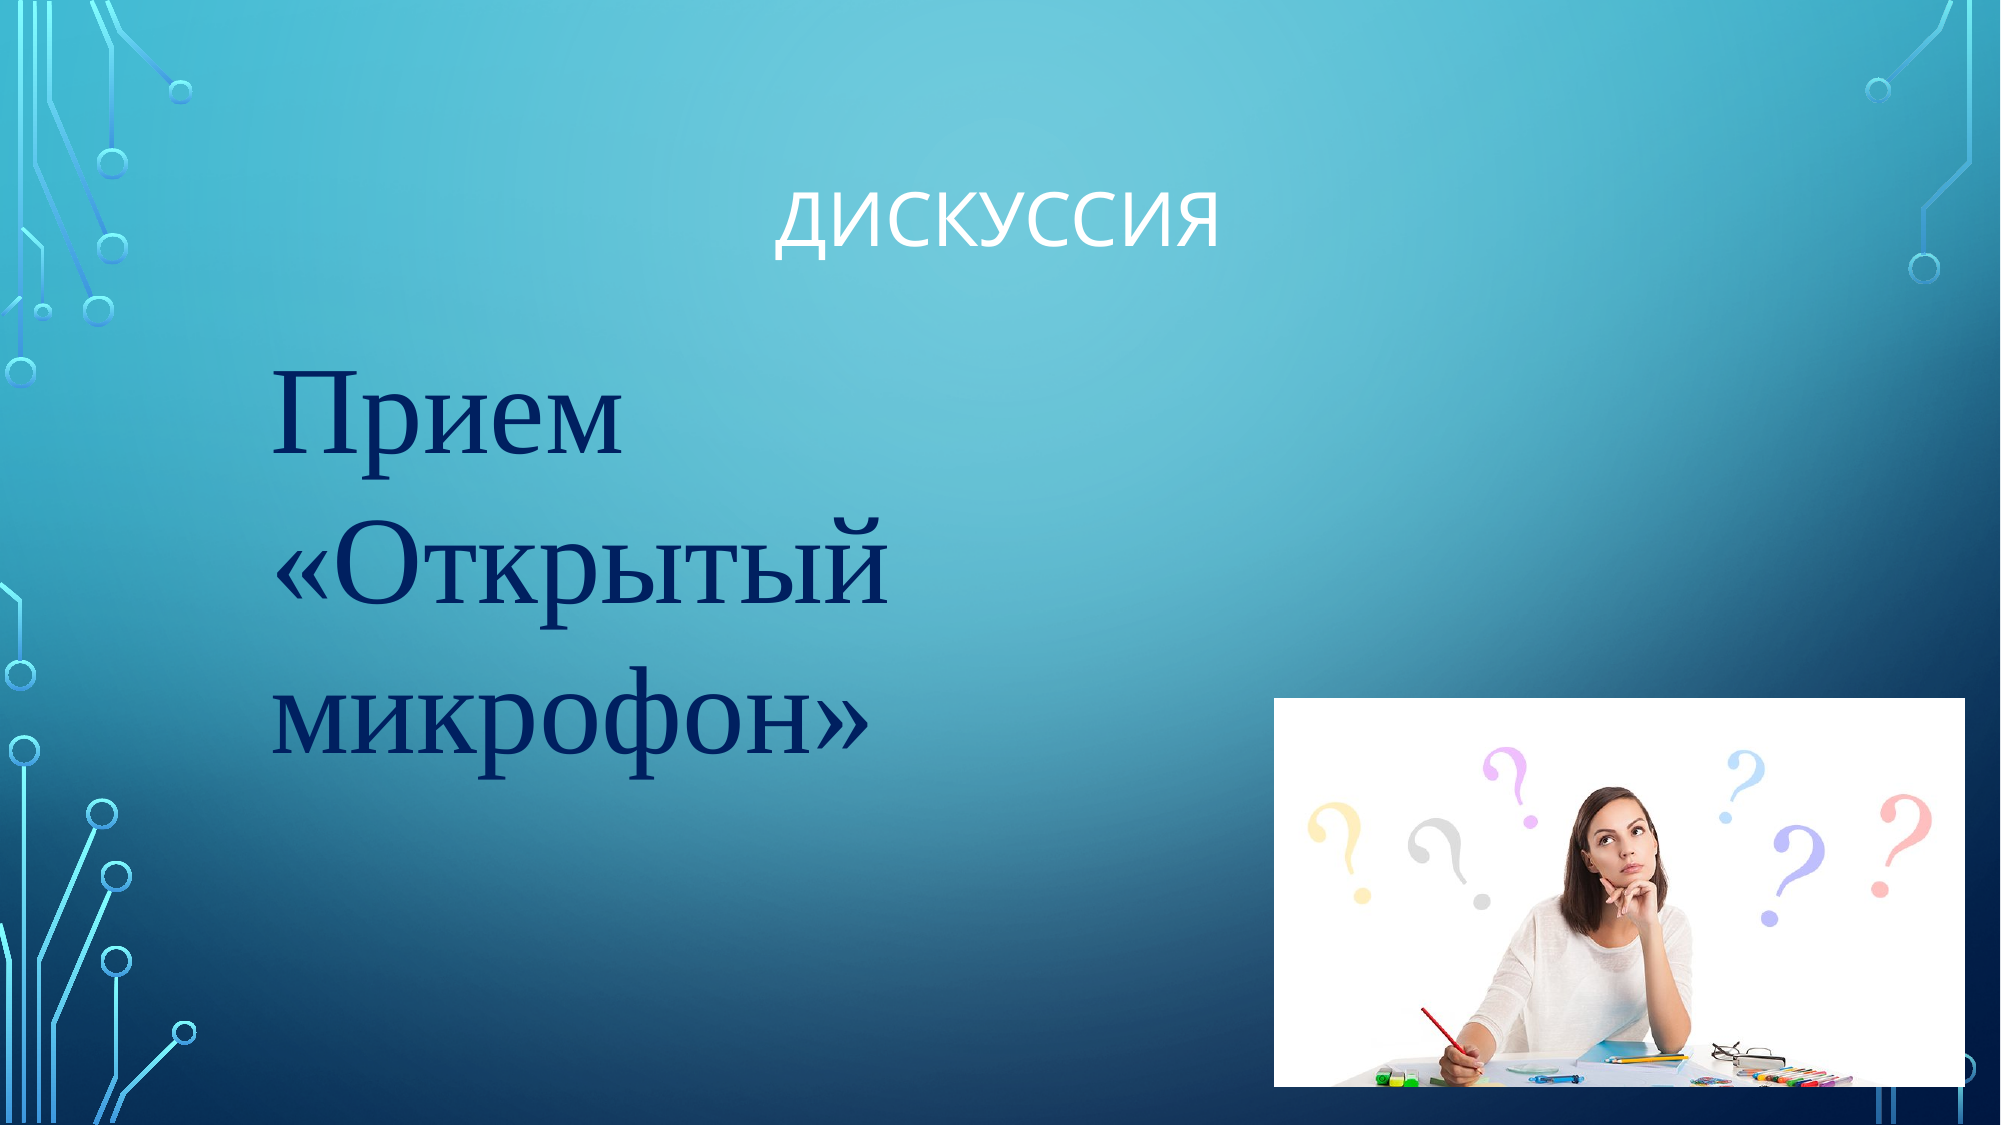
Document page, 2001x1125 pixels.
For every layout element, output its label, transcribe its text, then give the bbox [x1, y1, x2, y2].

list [1274, 698, 1965, 1087]
text_box Прием «Открытый микрофон» [255, 320, 1257, 786]
title дискуссия [187, 101, 1813, 344]
